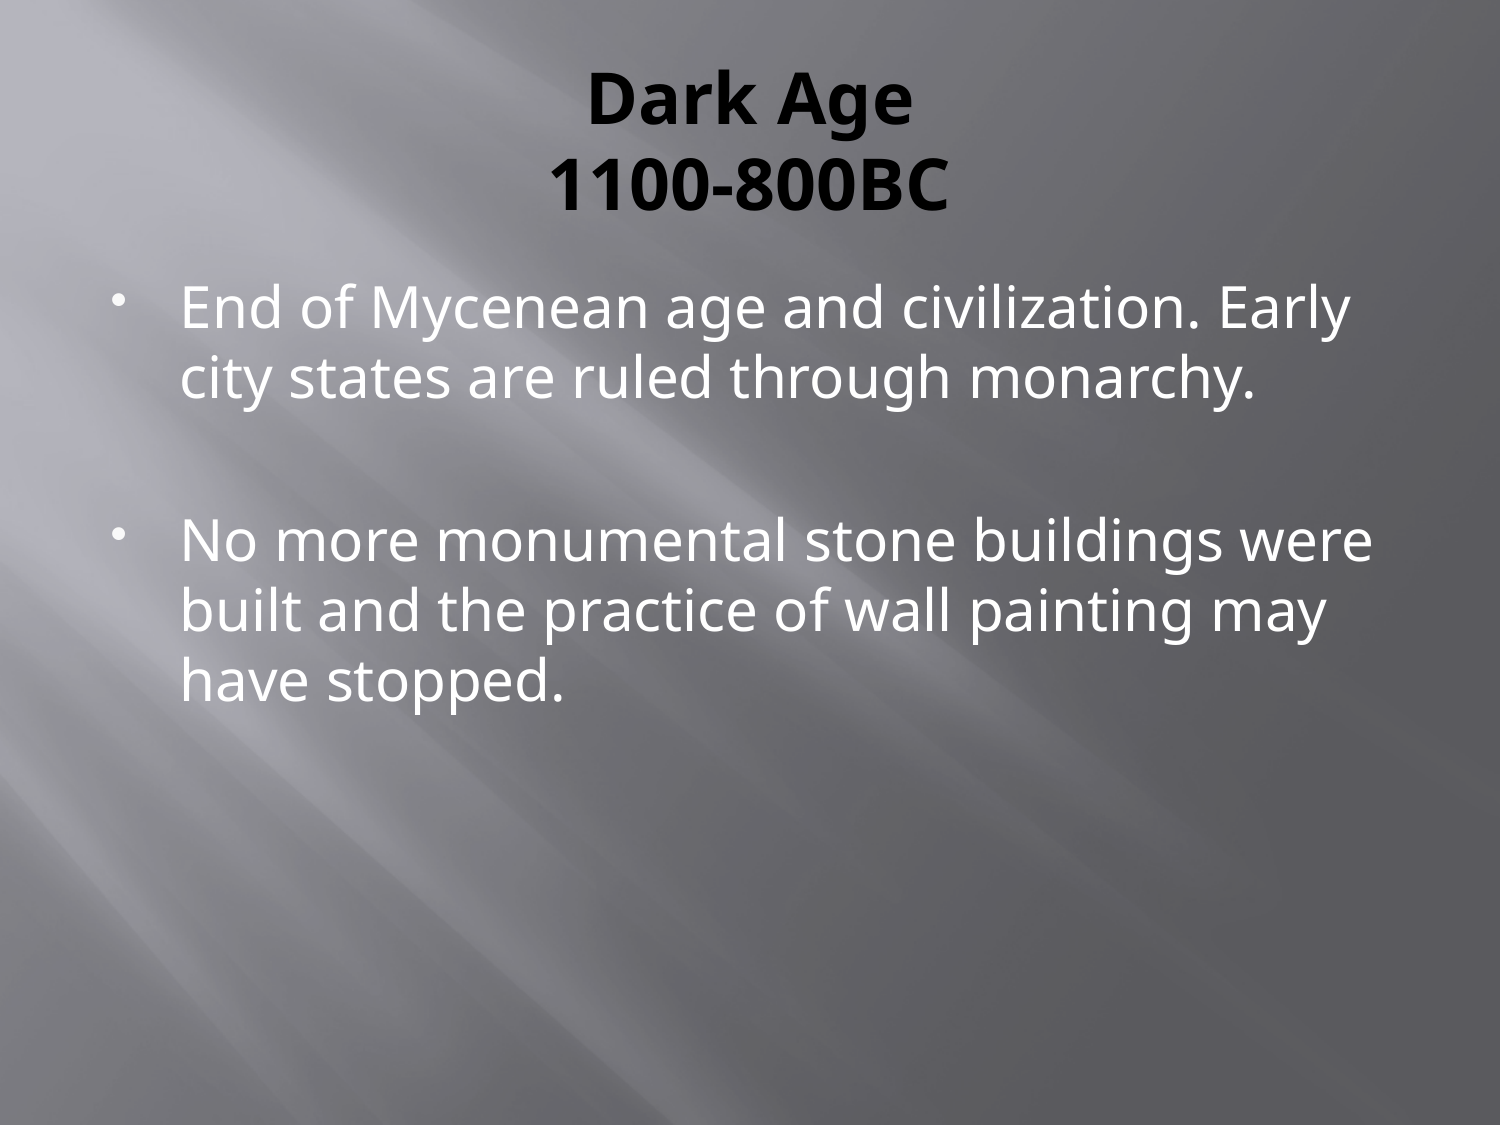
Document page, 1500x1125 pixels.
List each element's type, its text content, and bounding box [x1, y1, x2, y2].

list End of Mycenean age and civilization. Early city states are ruled through monarchy. No more monumental stone buildings were built and the practice of wall painting may have stopped. [75, 262, 1425, 1035]
title Dark Age 1100-800BC [75, 45, 1425, 233]
